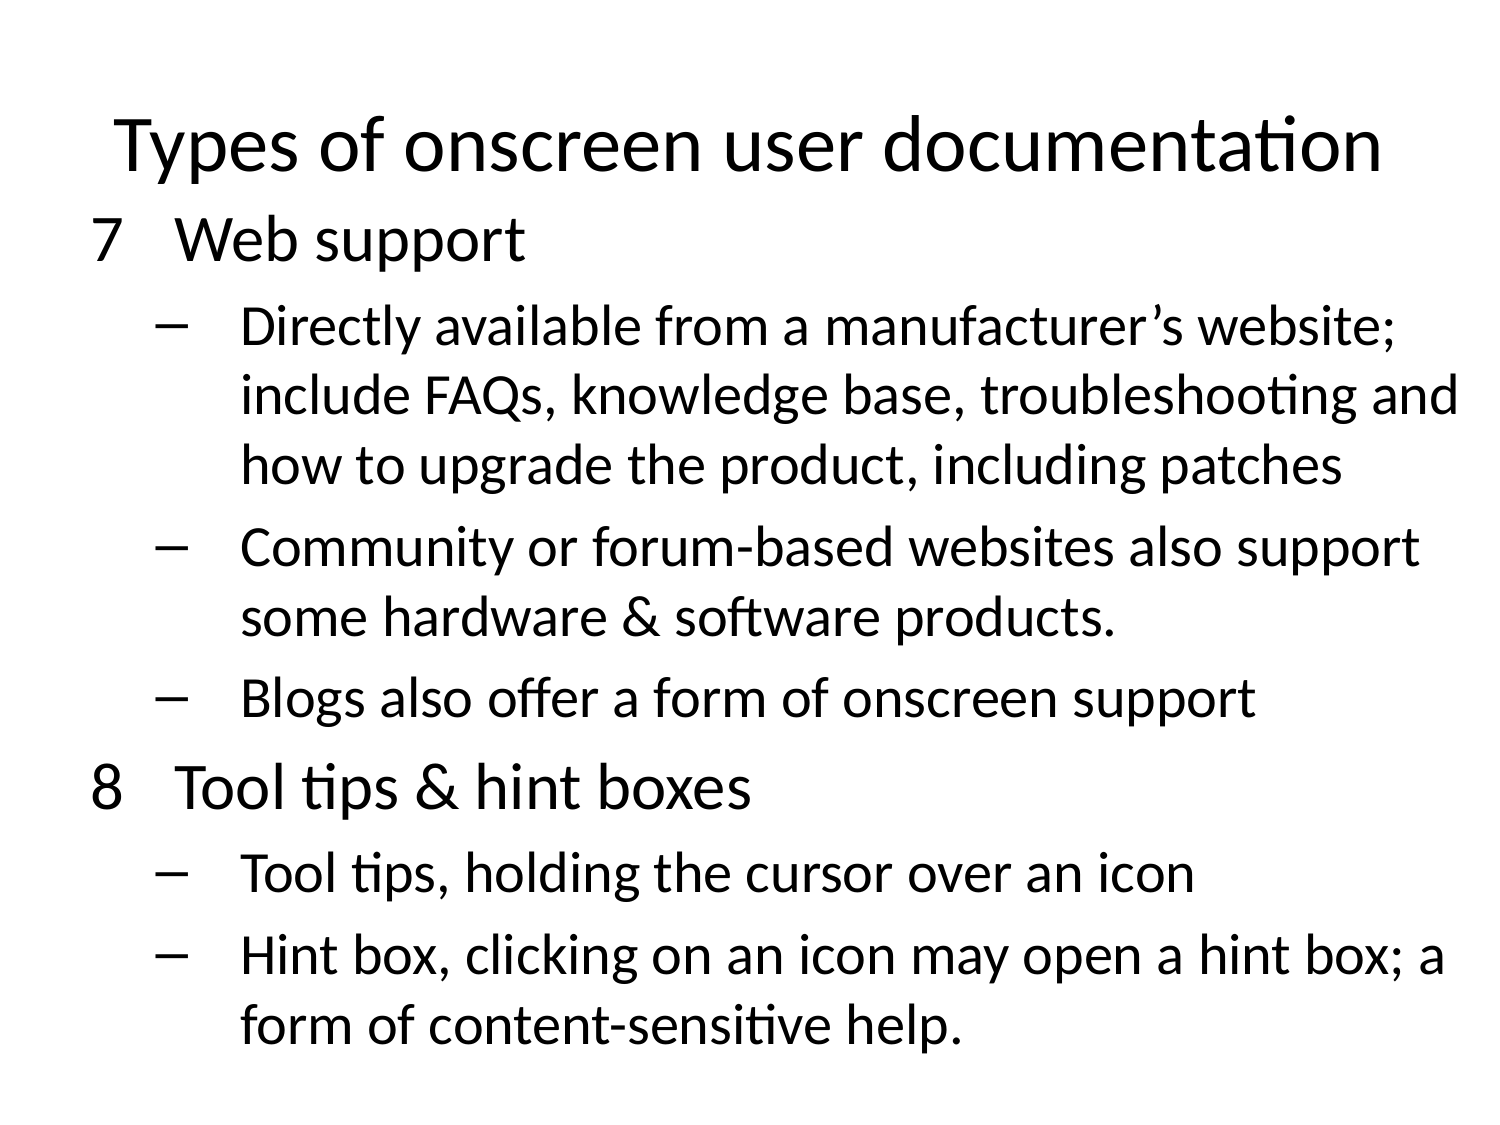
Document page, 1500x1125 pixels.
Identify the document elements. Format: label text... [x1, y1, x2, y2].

title Types of onscreen user documentation [75, 45, 1425, 187]
list 7 Web support Directly available from a manufacturer’s website; include FAQs, knowledge base, troubleshooting and how to upgrade the product, including patches Community or forum-based websites also support some hardware & software products. Blogs also offer a form of onscreen support Tool tips & hint boxes Tool tips, holding the cursor over an icon Hint box, clicking on an icon may open a hint box; a form of content-sensitive help. [75, 187, 1500, 1102]
